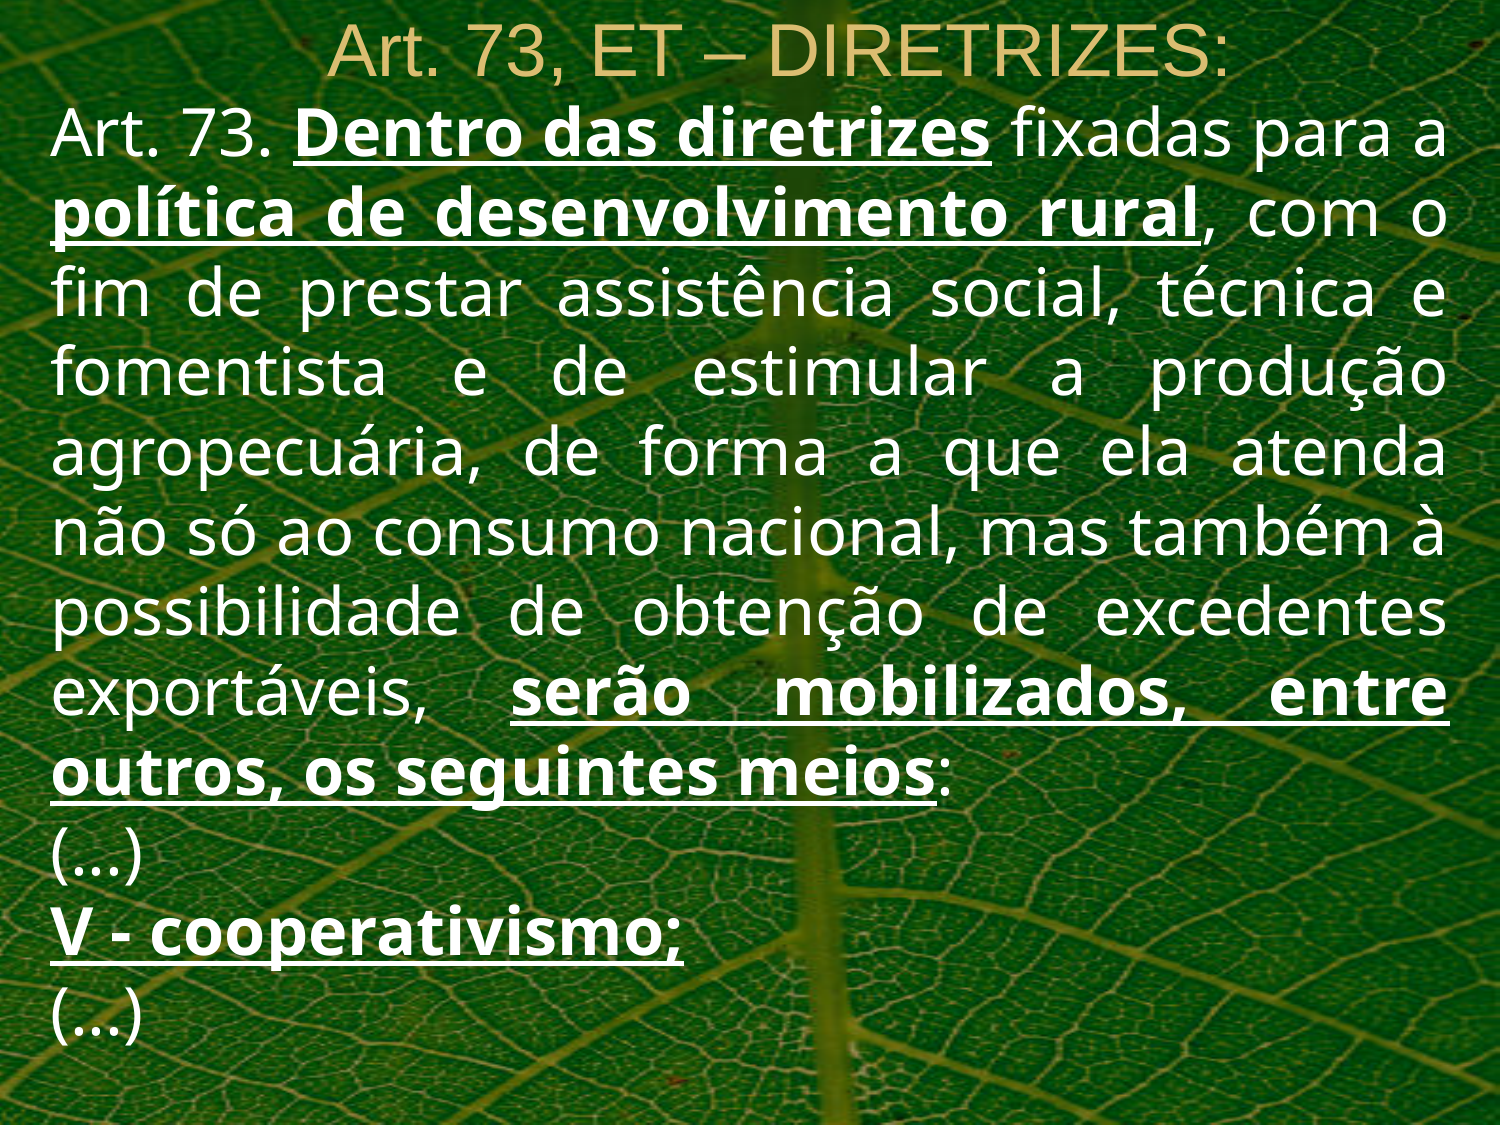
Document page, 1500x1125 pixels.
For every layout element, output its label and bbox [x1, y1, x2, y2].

list [0, 0, 1500, 1125]
